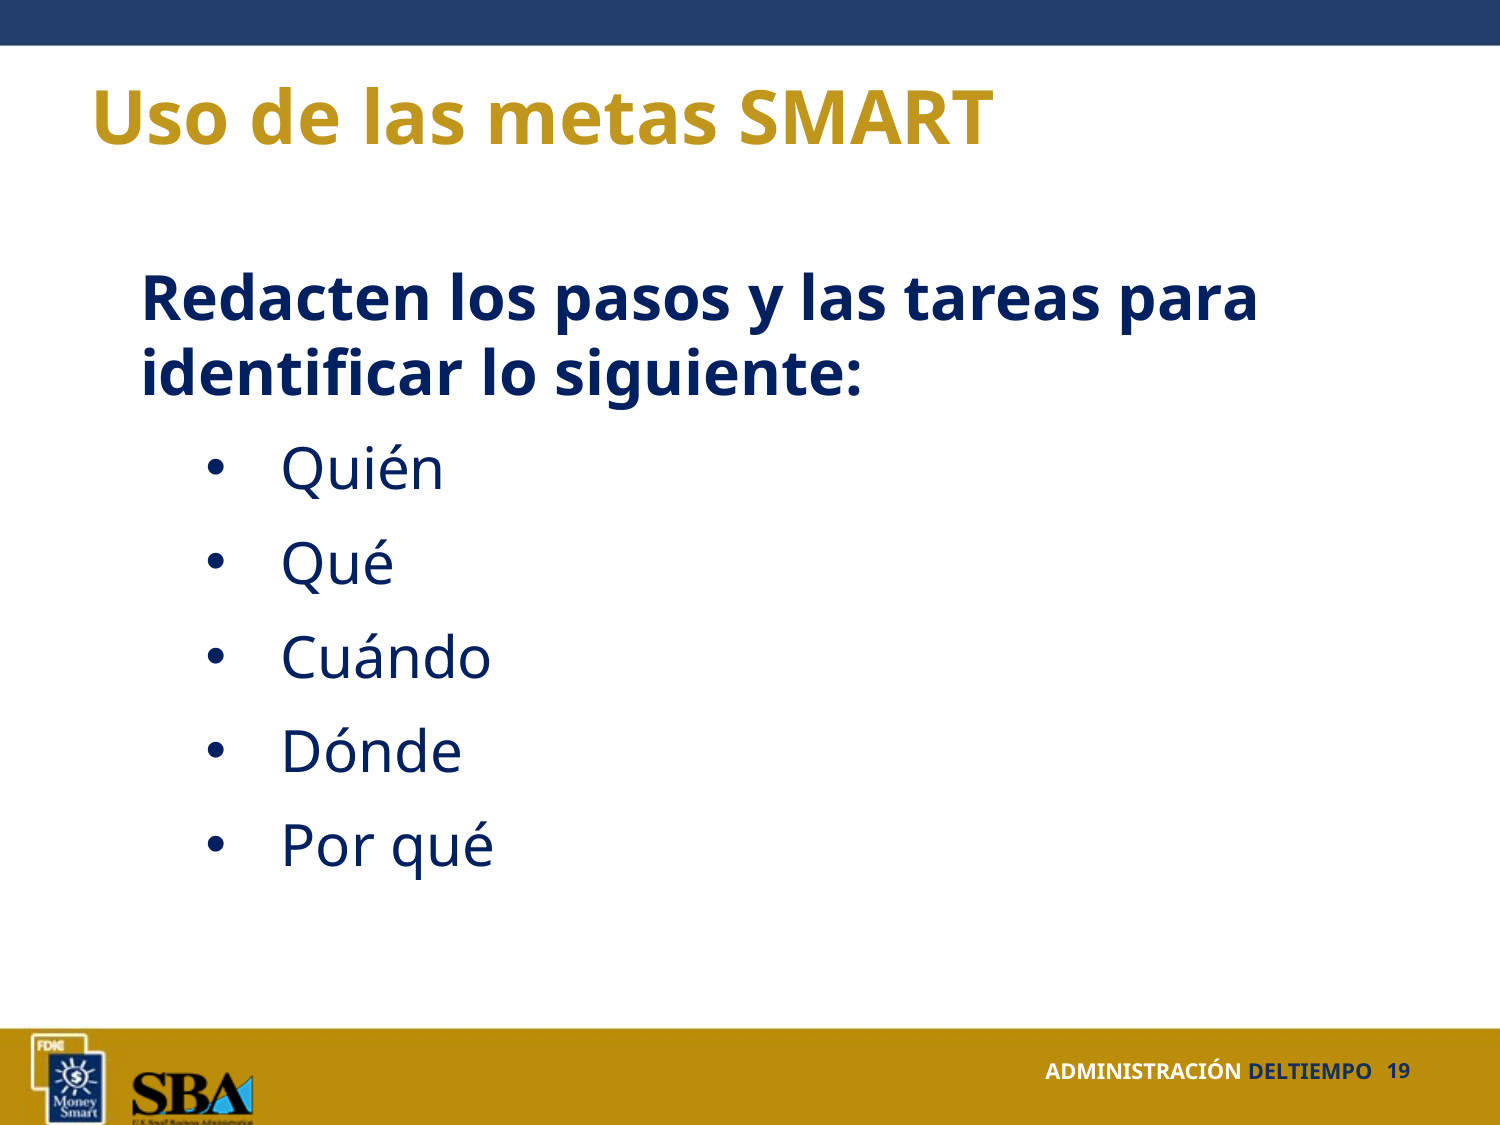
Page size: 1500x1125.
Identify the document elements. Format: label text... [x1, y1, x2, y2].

text_box [74, 262, 1425, 963]
title Uso de las metas SMART [74, 62, 1426, 163]
list Redacten los pasos y las tareas para identificar lo siguiente: Quién Qué Cuándo Dónde Por qué [124, 249, 1351, 951]
picture [0, 0, 1500, 1125]
